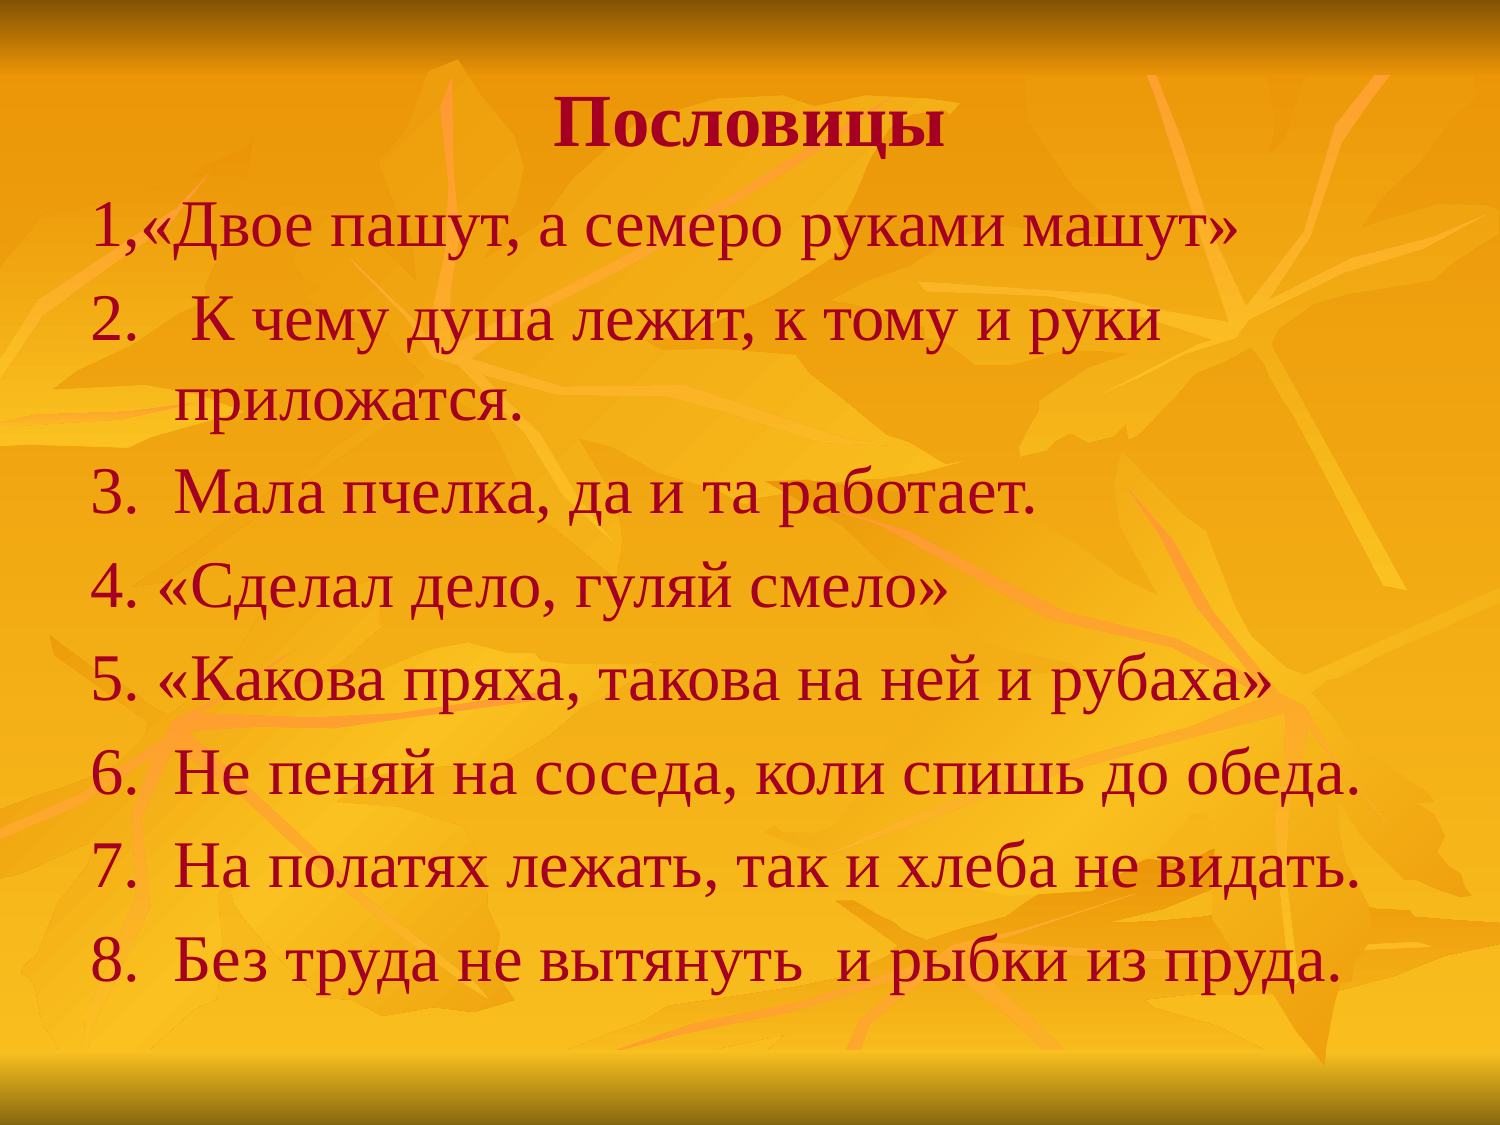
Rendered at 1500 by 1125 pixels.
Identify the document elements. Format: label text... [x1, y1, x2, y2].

list 1,«Двое пашут, а семеро руками машут» 2. К чему душа лежит, к тому и руки приложатся. 3. Мала пчелка, да и та работает. 4. «Сделал дело, гуляй смело» 5. «Какова пряха, такова на ней и рубаха» 6. Не пеняй на соседа, коли спишь до обеда. 7. На полатях лежать, так и хлеба не видать. 8. Без труда не вытянуть и рыбки из пруда. [74, 172, 1426, 1036]
title Пословицы [74, 45, 1426, 172]
